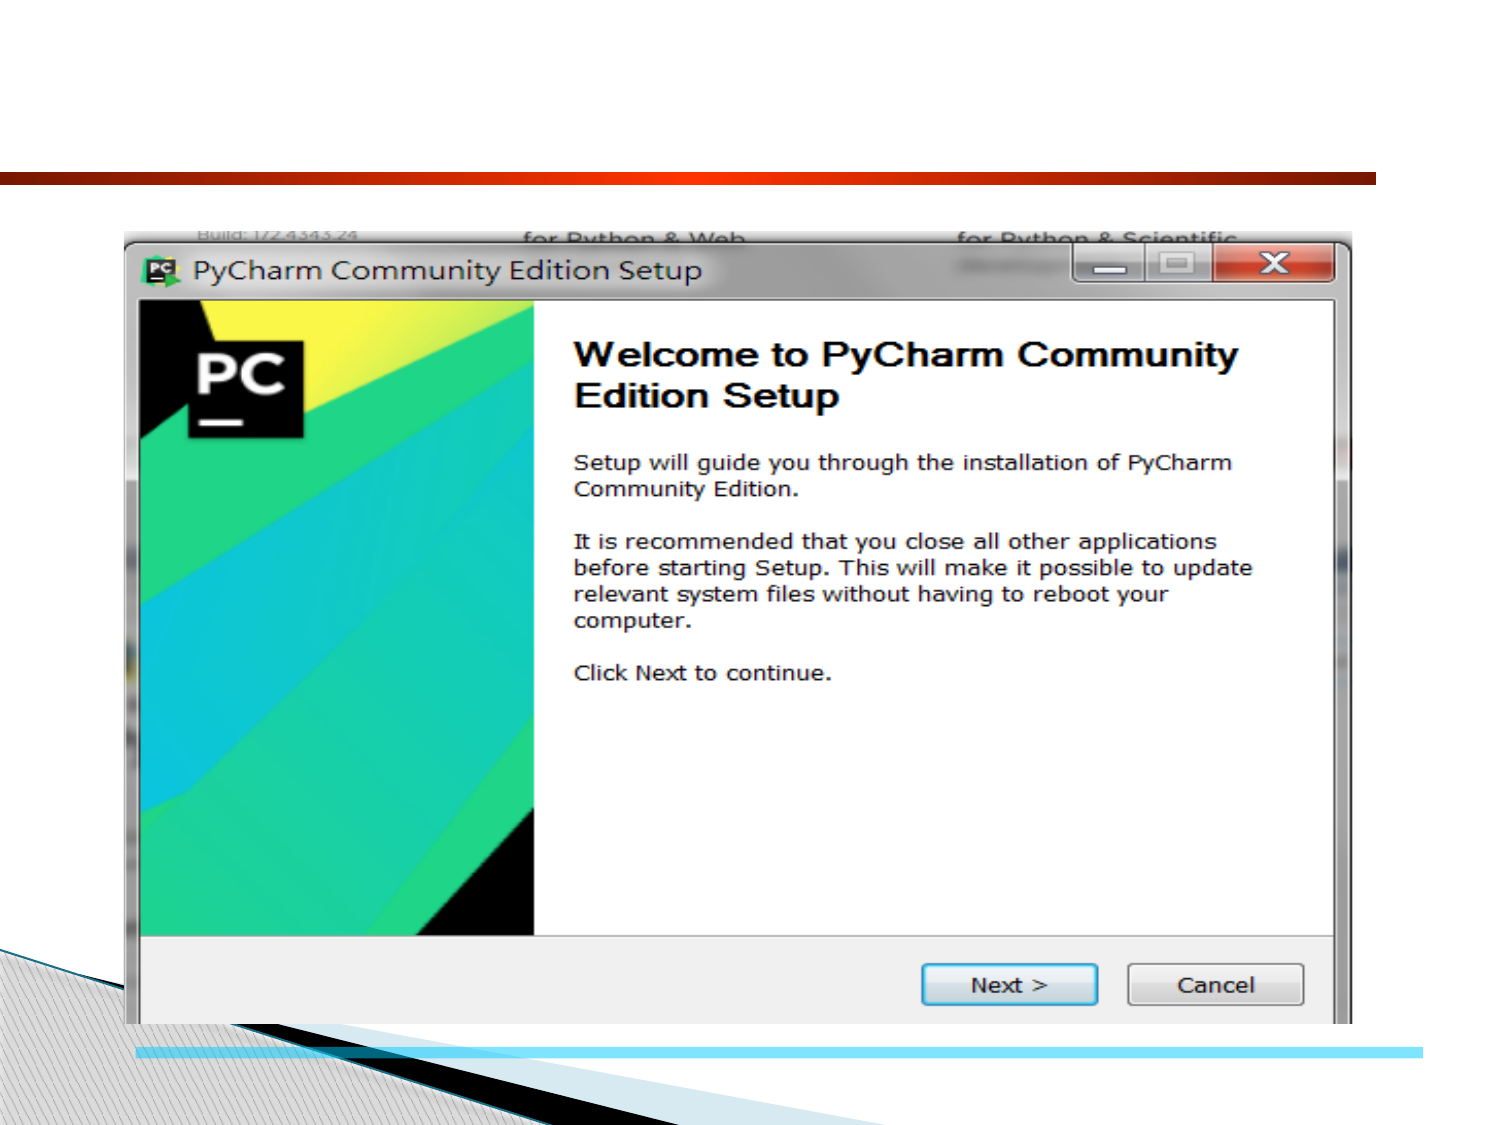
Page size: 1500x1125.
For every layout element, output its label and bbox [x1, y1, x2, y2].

picture [123, 231, 1353, 1024]
